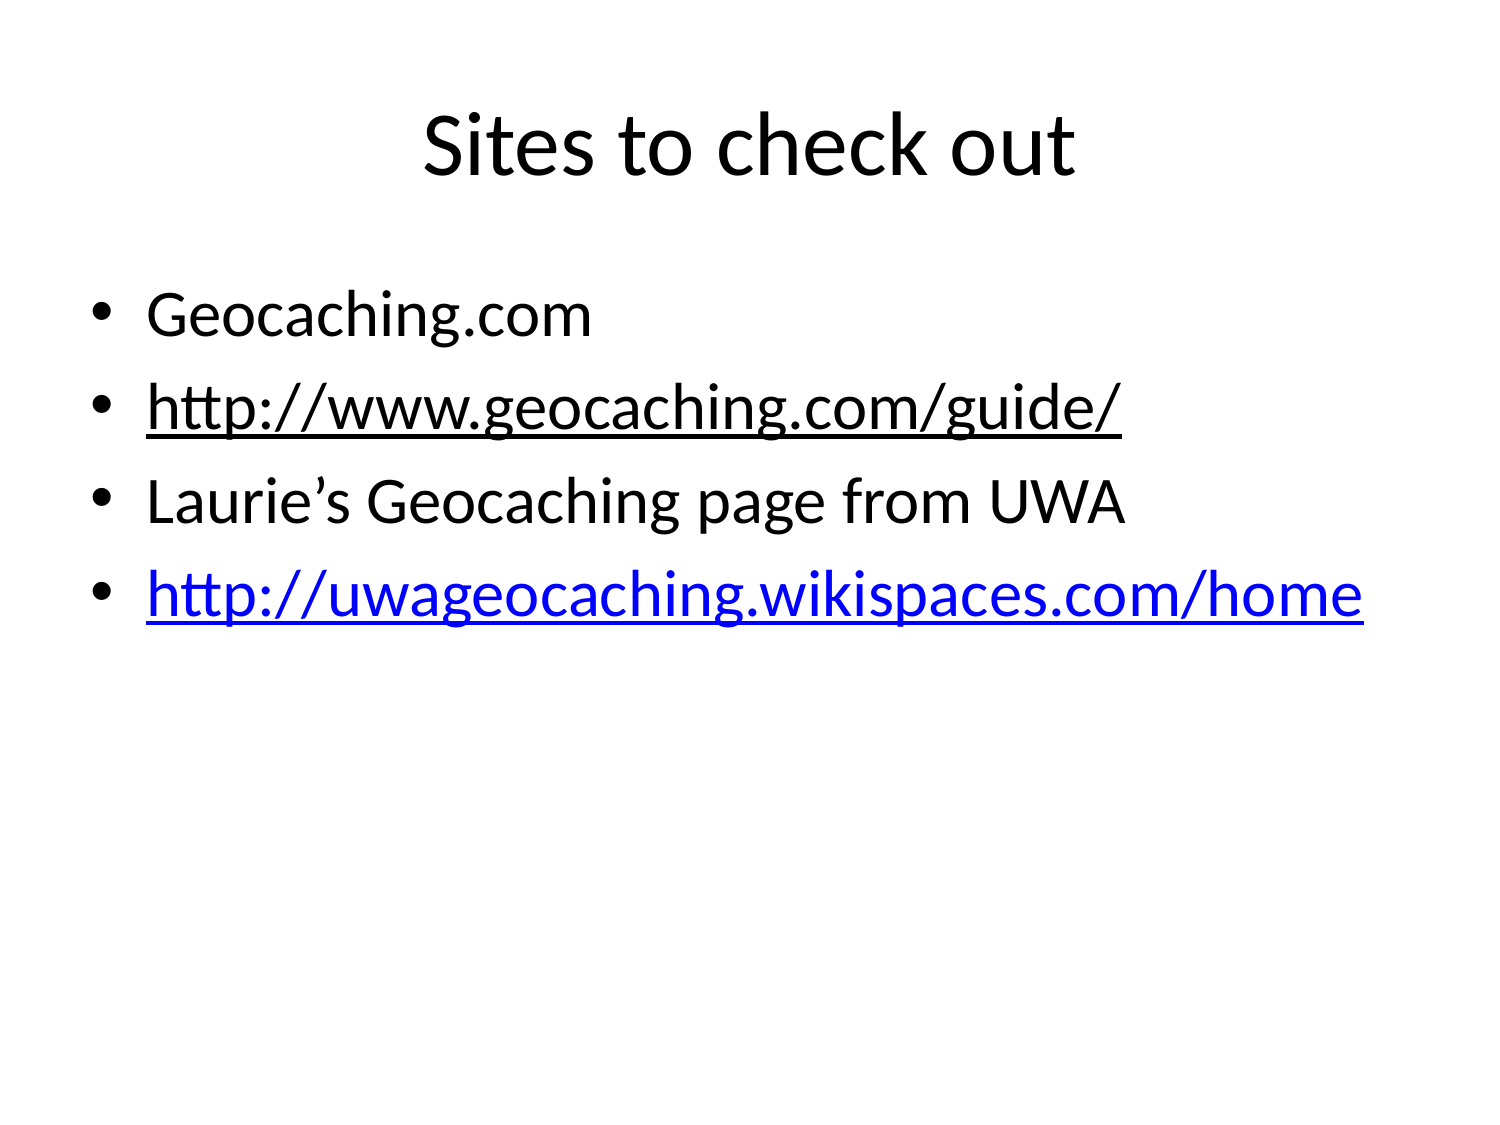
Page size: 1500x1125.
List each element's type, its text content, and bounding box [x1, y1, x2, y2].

title Sites to check out [75, 45, 1425, 233]
list Geocaching.com http://www.geocaching.com/guide/ Laurie’s Geocaching page from UWA http://uwageocaching.wikispaces.com/home [75, 262, 1425, 1005]
